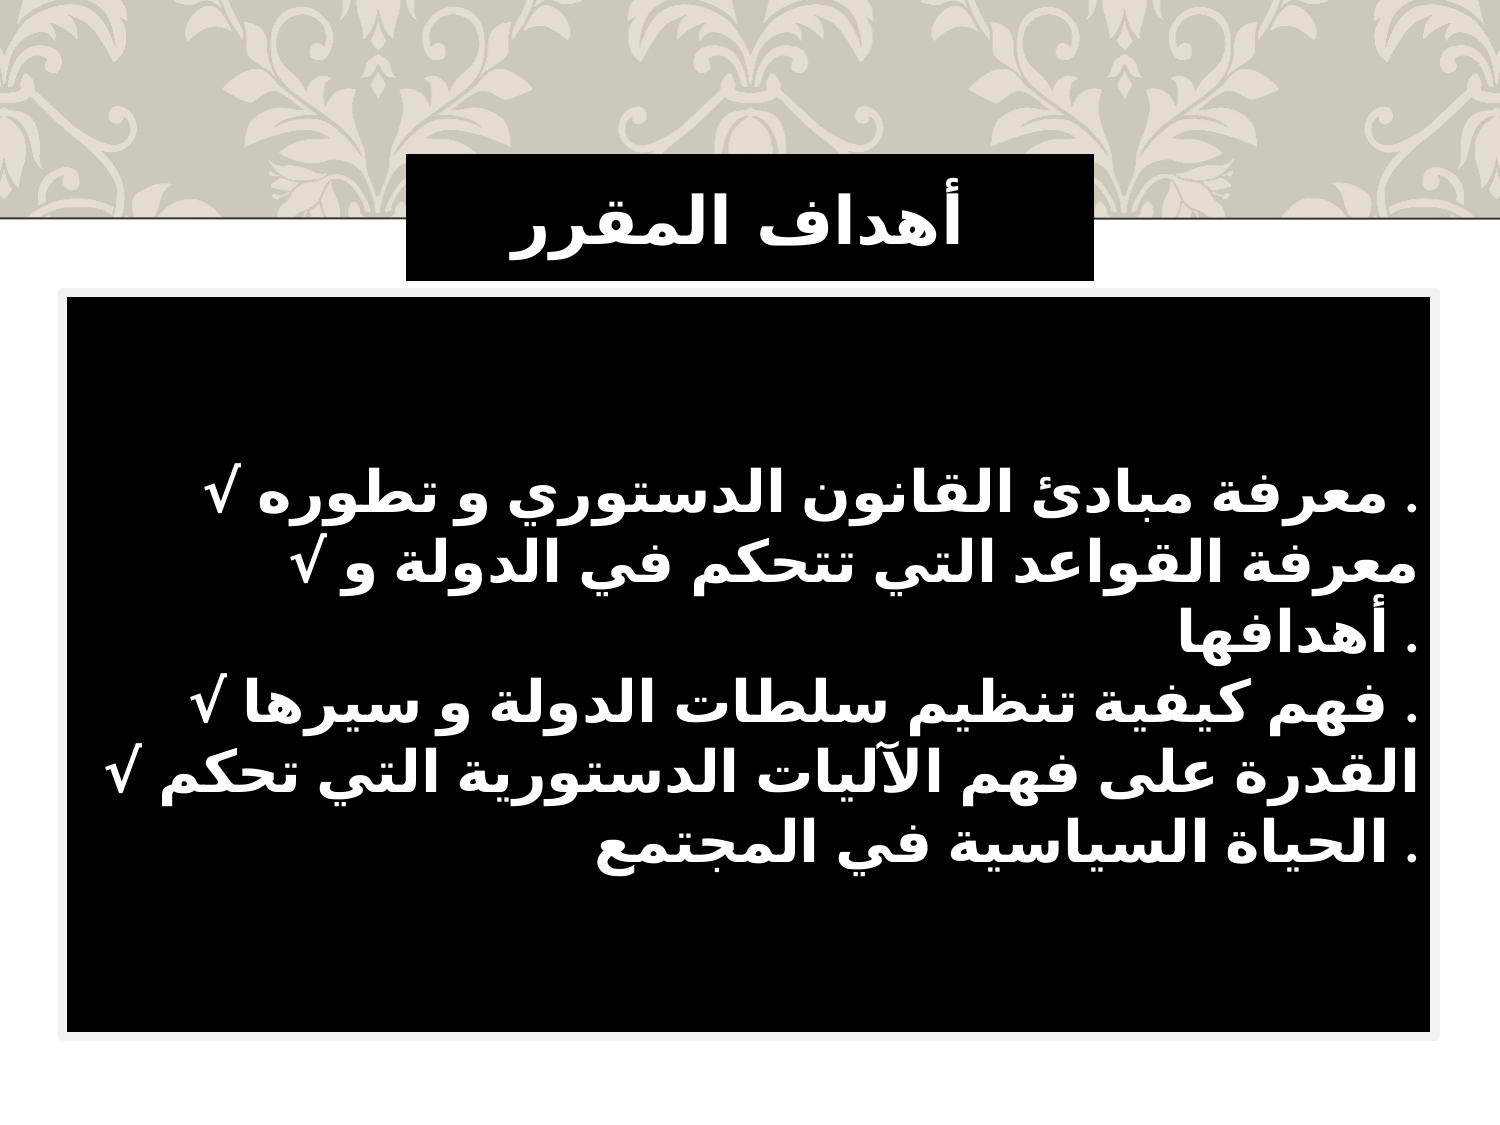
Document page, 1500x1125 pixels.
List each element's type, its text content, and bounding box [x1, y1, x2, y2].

title أهداف المقرر [406, 154, 1094, 281]
text_box √ معرفة مبادئ القانون الدستوري و تطوره . √ معرفة القواعد التي تتحكم في الدولة و أهدافها . √ فهم كيفية تنظيم سلطات الدولة و سيرها . √ القدرة على فهم الآليات الدستورية التي تحكم الحياة السياسية في المجتمع . [61, 291, 1437, 1038]
